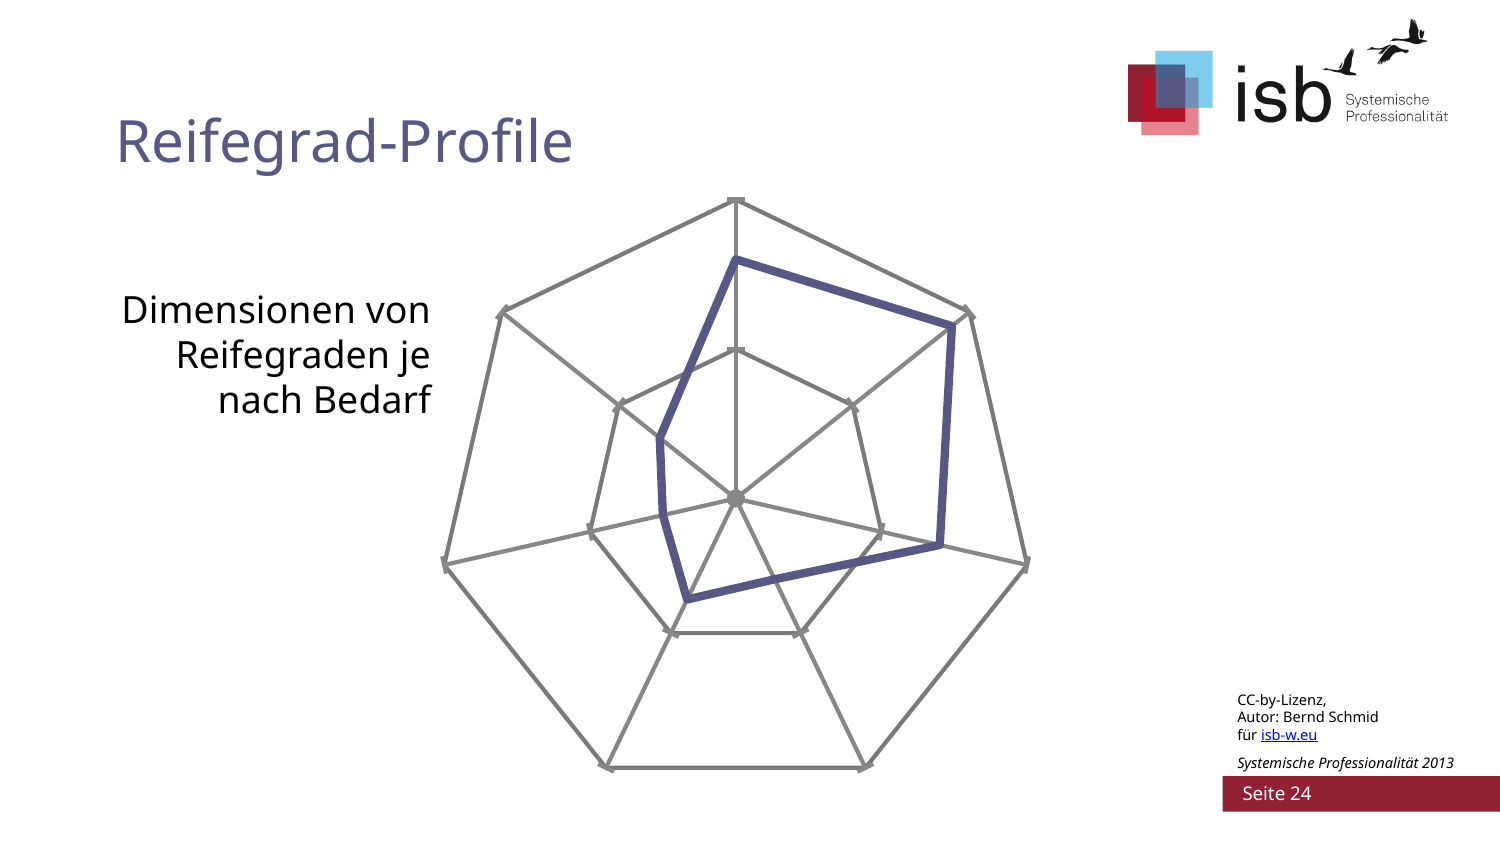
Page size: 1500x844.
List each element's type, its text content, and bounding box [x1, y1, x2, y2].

list Dimensionen von Reifegraden je nach Bedarf [100, 280, 366, 812]
picture [1128, 14, 1461, 139]
title Reifegrad-Profile [100, 67, 1223, 280]
chart [371, 185, 1223, 812]
text_box CC-by-Lizenz, Autor: Bernd Schmid für isb-w.eu Systemische Professionalität 2013 [1222, 543, 1500, 844]
